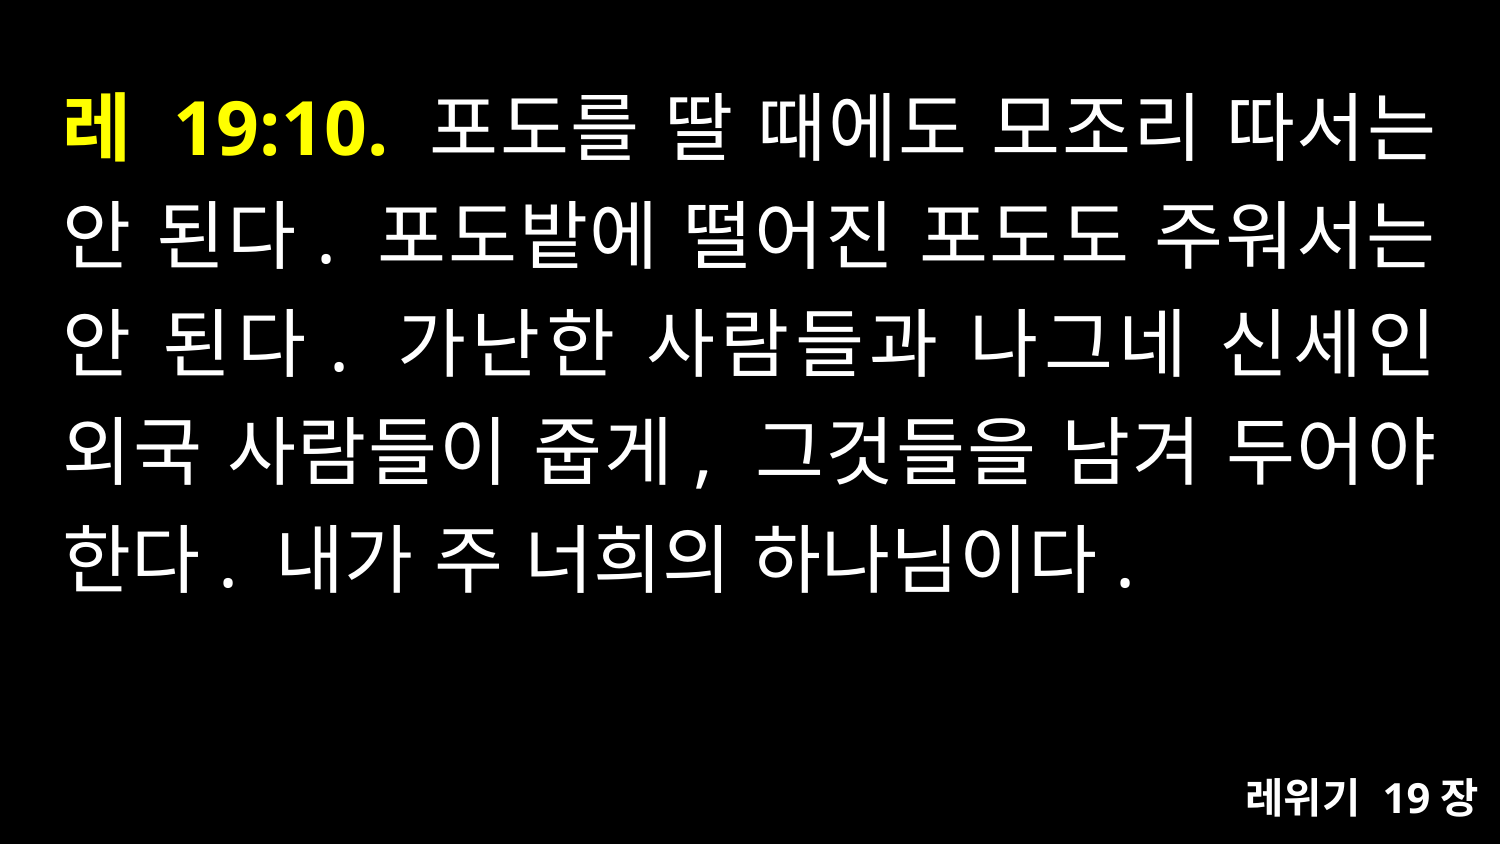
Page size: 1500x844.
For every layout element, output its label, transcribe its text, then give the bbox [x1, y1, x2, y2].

subtitle 레위기 19장 [916, 770, 1500, 844]
title 레 19:10. 포도를 딸 때에도 모조리 따서는 안 된다. 포도밭에 떨어진 포도도 주워서는 안 된다. 가난한 사람들과 나그네 신세인 외국 사람들이 줍게, 그것들을 남겨 두어야 한다. 내가 주 너희의 하나님이다. [0, 0, 1500, 844]
